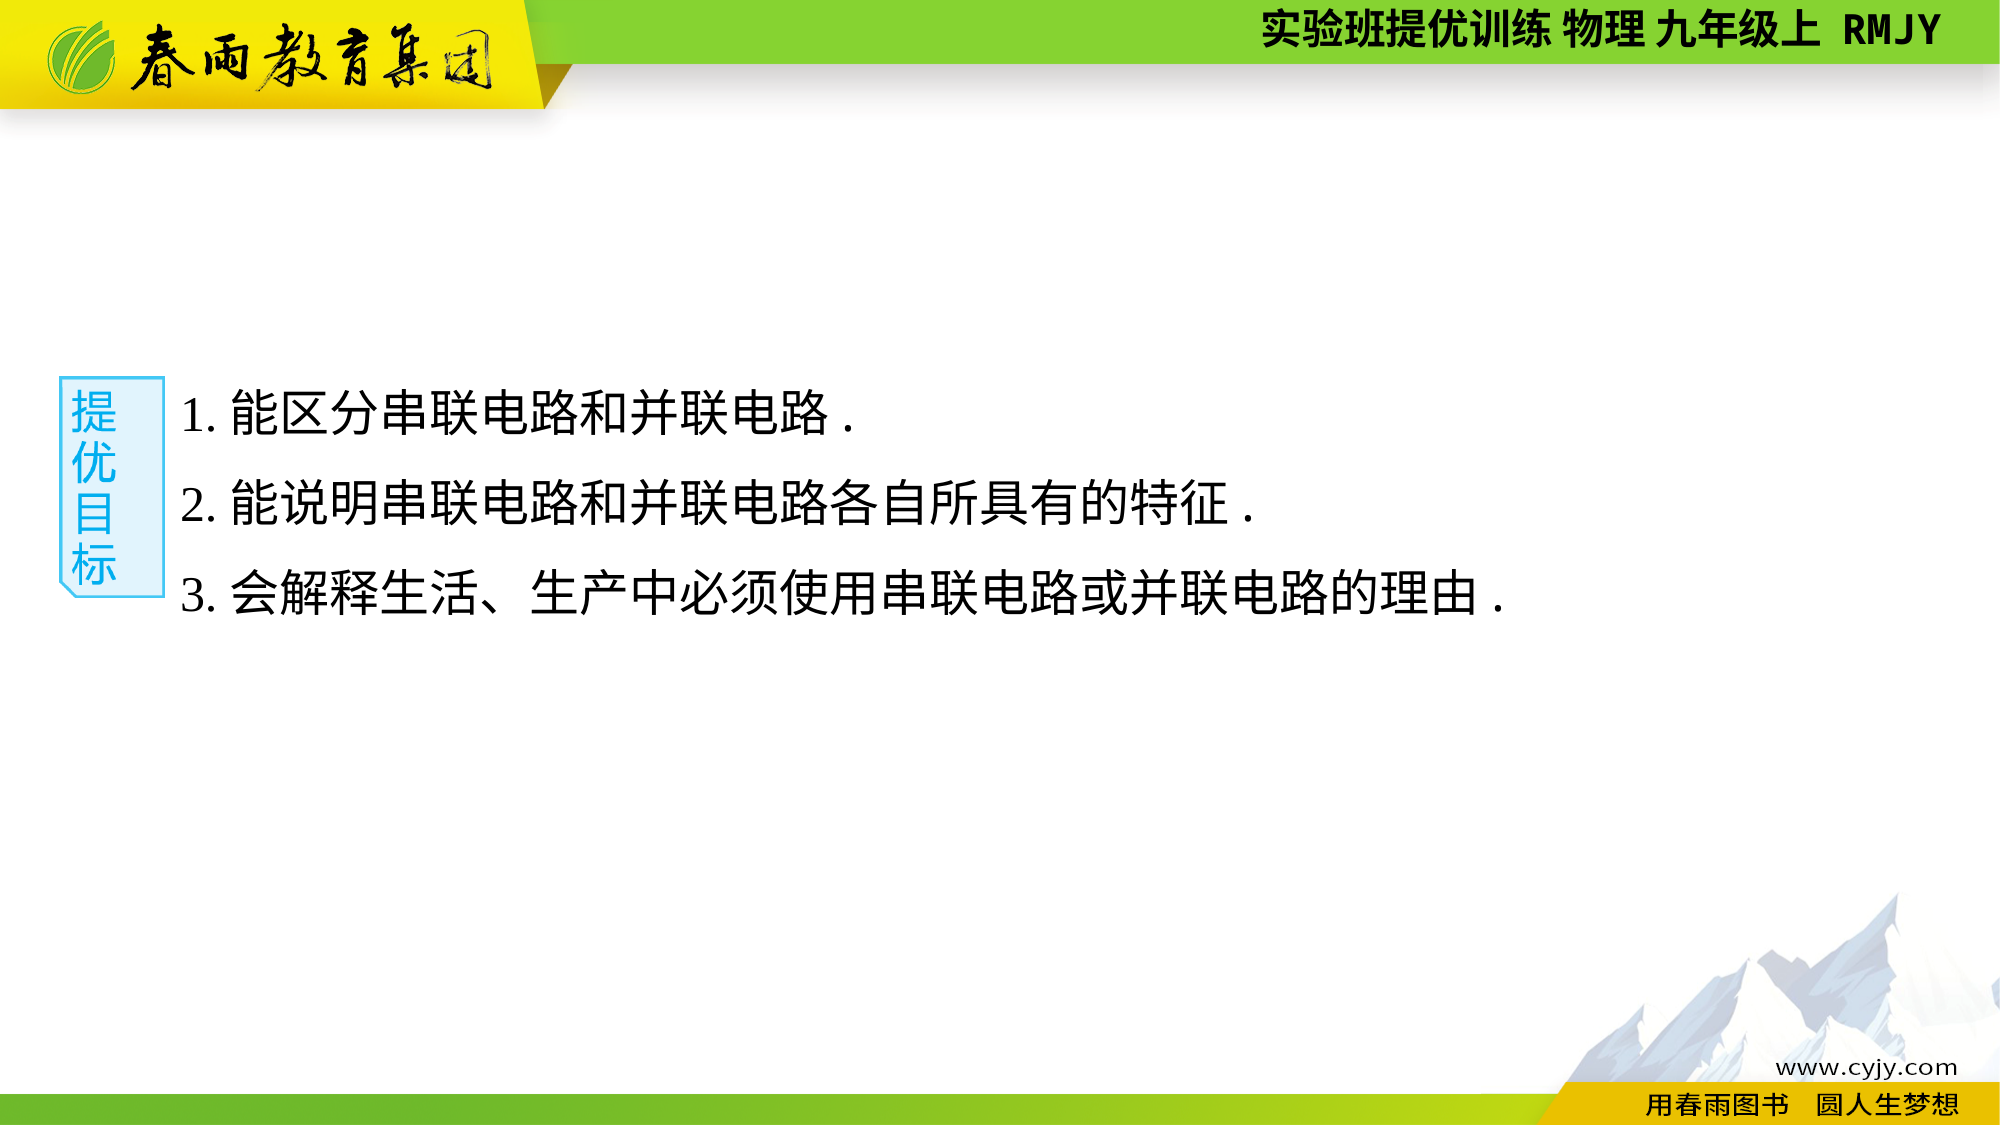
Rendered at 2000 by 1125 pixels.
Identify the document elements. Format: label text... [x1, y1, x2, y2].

picture [0, 0, 2000, 1125]
list 1.能区分串联电路和并联电路. 2.能说明串联电路和并联电路各自所具有的特征. 3.会解释生活、生产中必须使用串联电路或并联电路的理由. [165, 343, 1944, 620]
